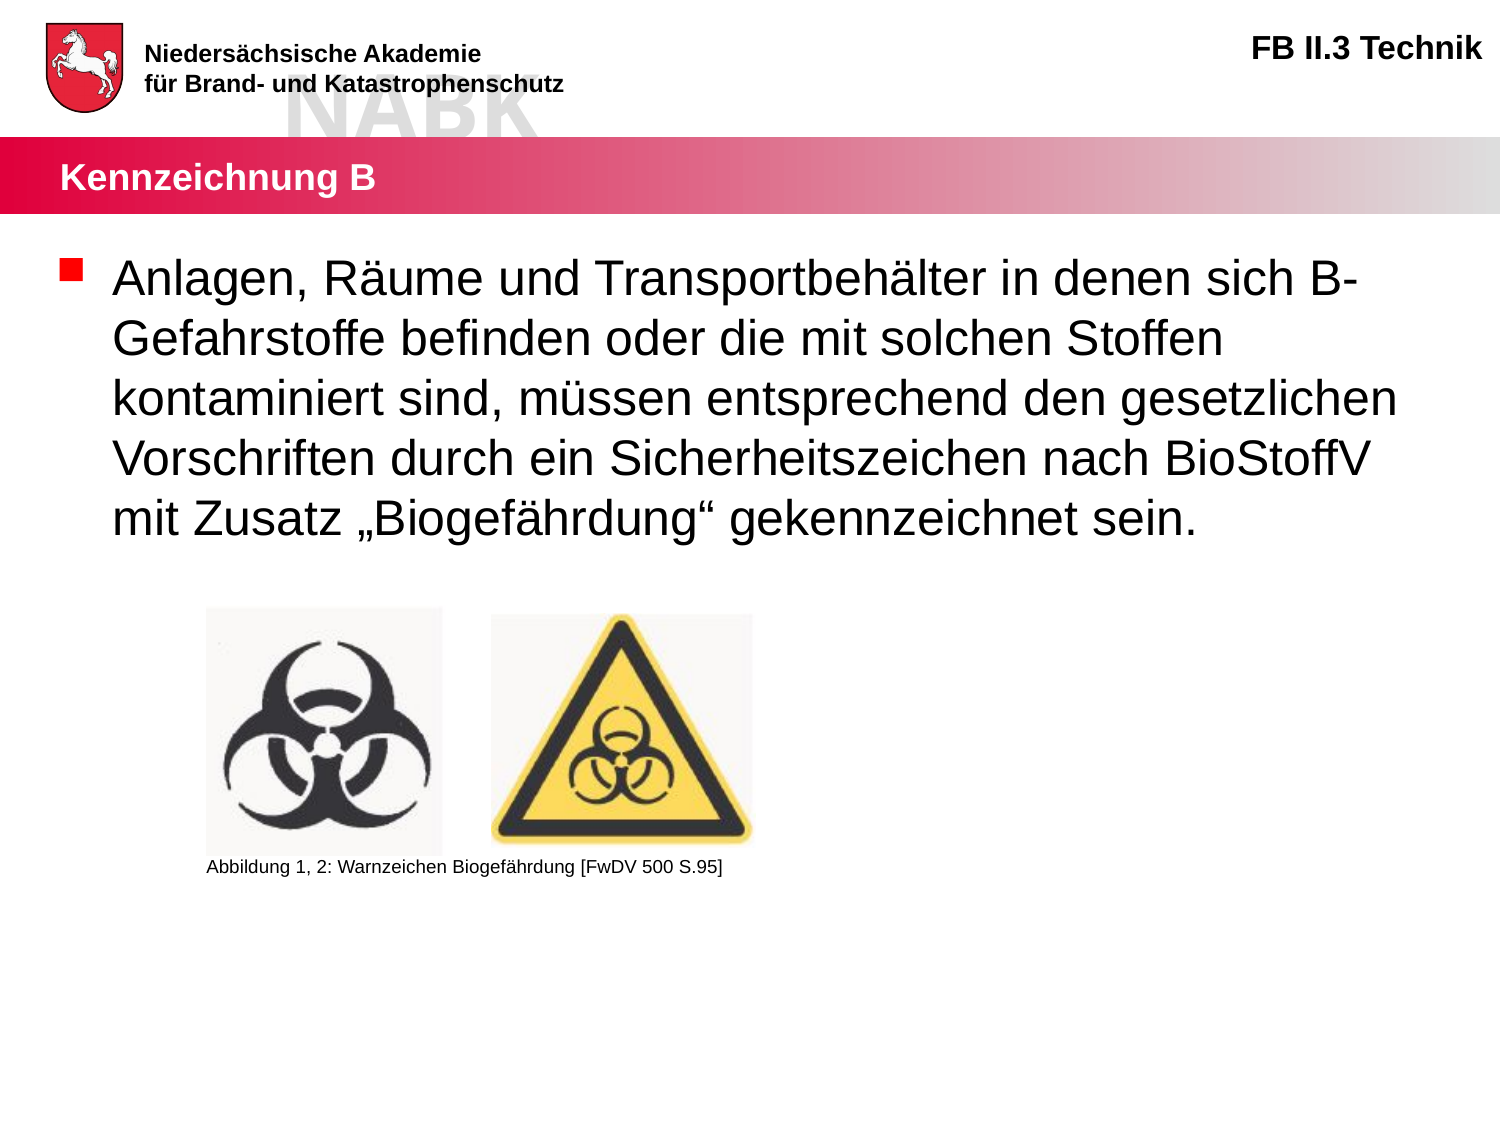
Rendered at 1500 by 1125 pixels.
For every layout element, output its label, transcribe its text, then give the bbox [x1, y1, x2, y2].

picture [45, 22, 124, 114]
list Anlagen, Räume und Transportbehälter in denen sich B-Gefahrstoffe befinden oder die mit solchen Stoffen kontaminiert sind, müssen entsprechend den gesetzlichen Vorschriften durch ein Sicherheitszeichen nach BioStoffV mit Zusatz „Biogefährdung“ gekennzeichnet sein. Abbildung 1, 2: Warnzeichen Biogefährdung [FwDV 500 S.95] [41, 237, 1459, 1006]
picture [206, 605, 446, 856]
picture [491, 613, 756, 848]
